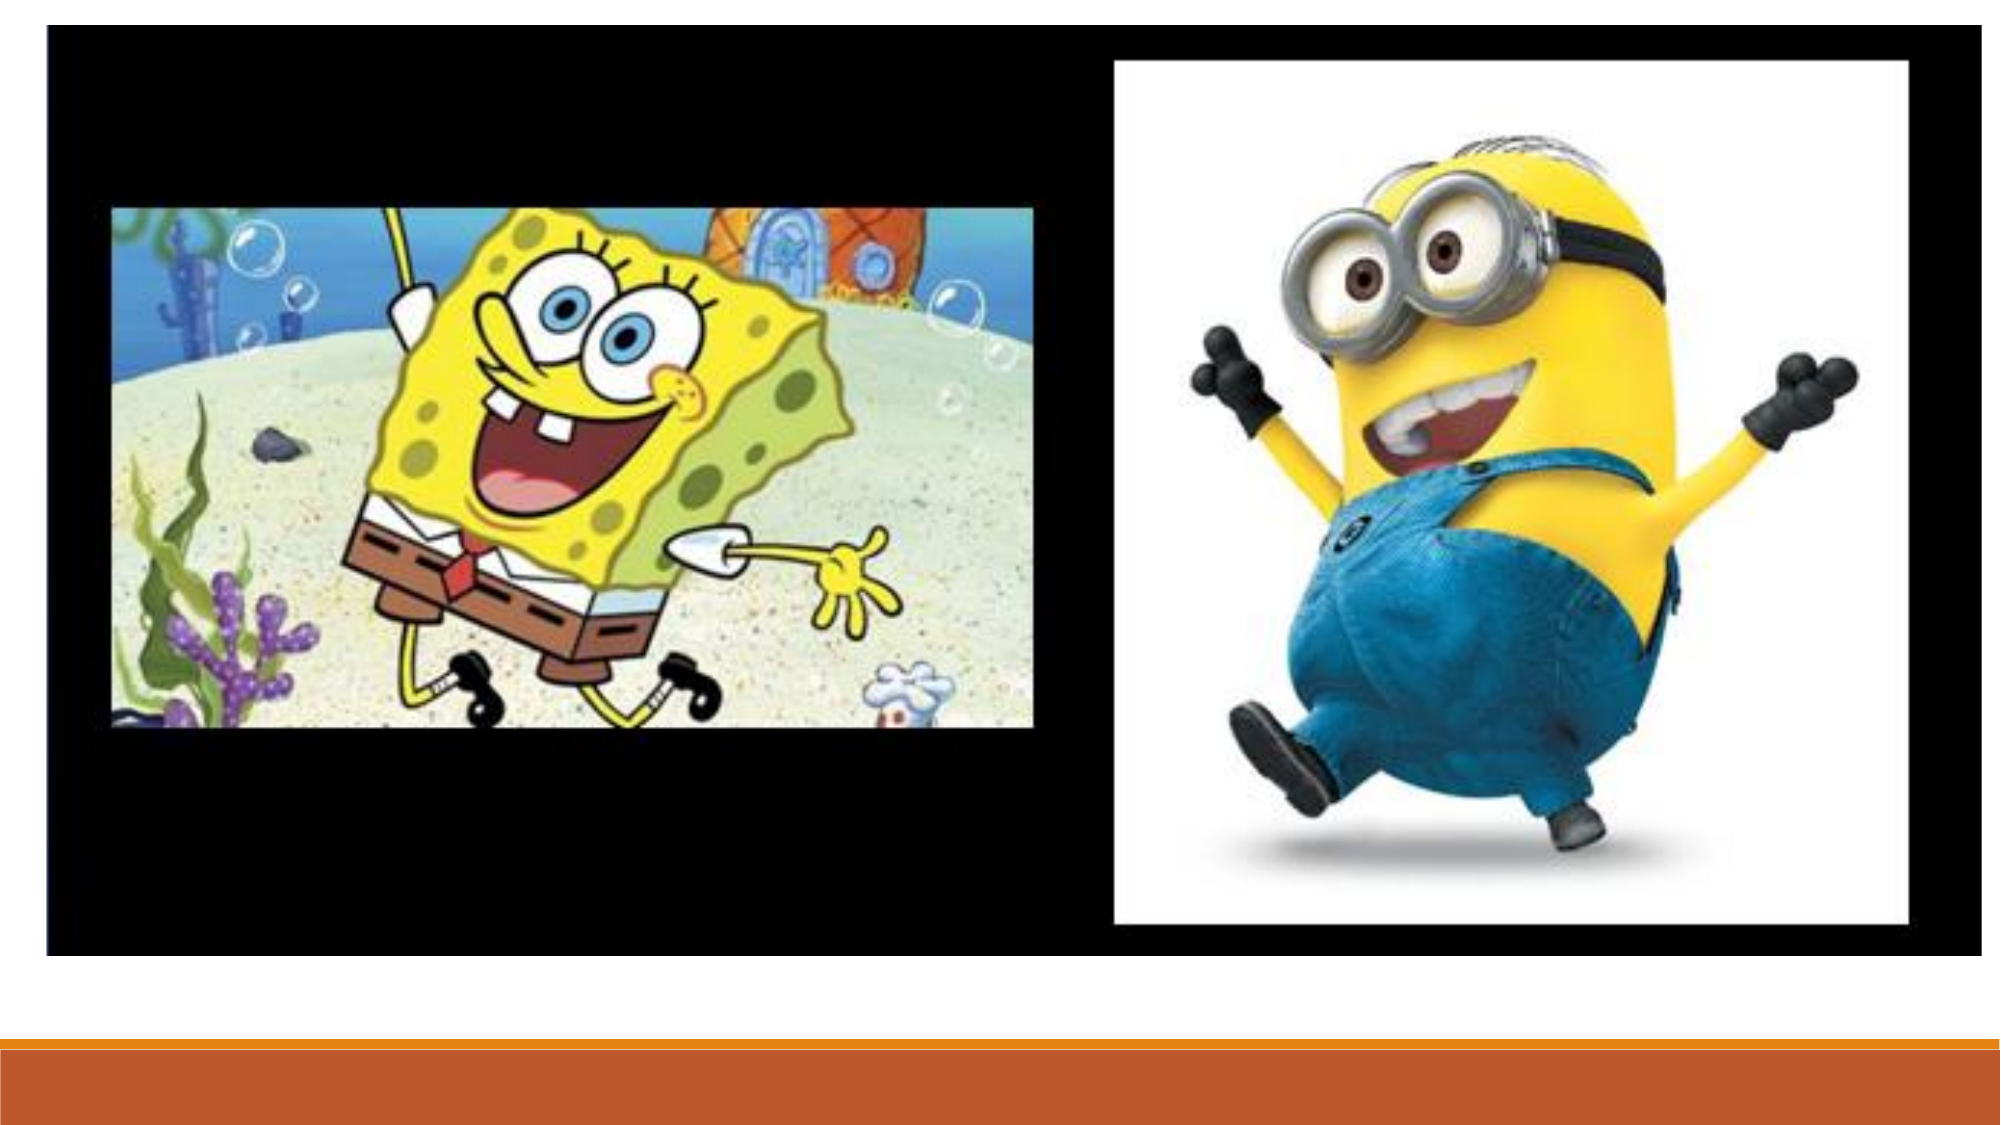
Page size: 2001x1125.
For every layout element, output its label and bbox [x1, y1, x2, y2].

picture [45, 24, 1983, 957]
